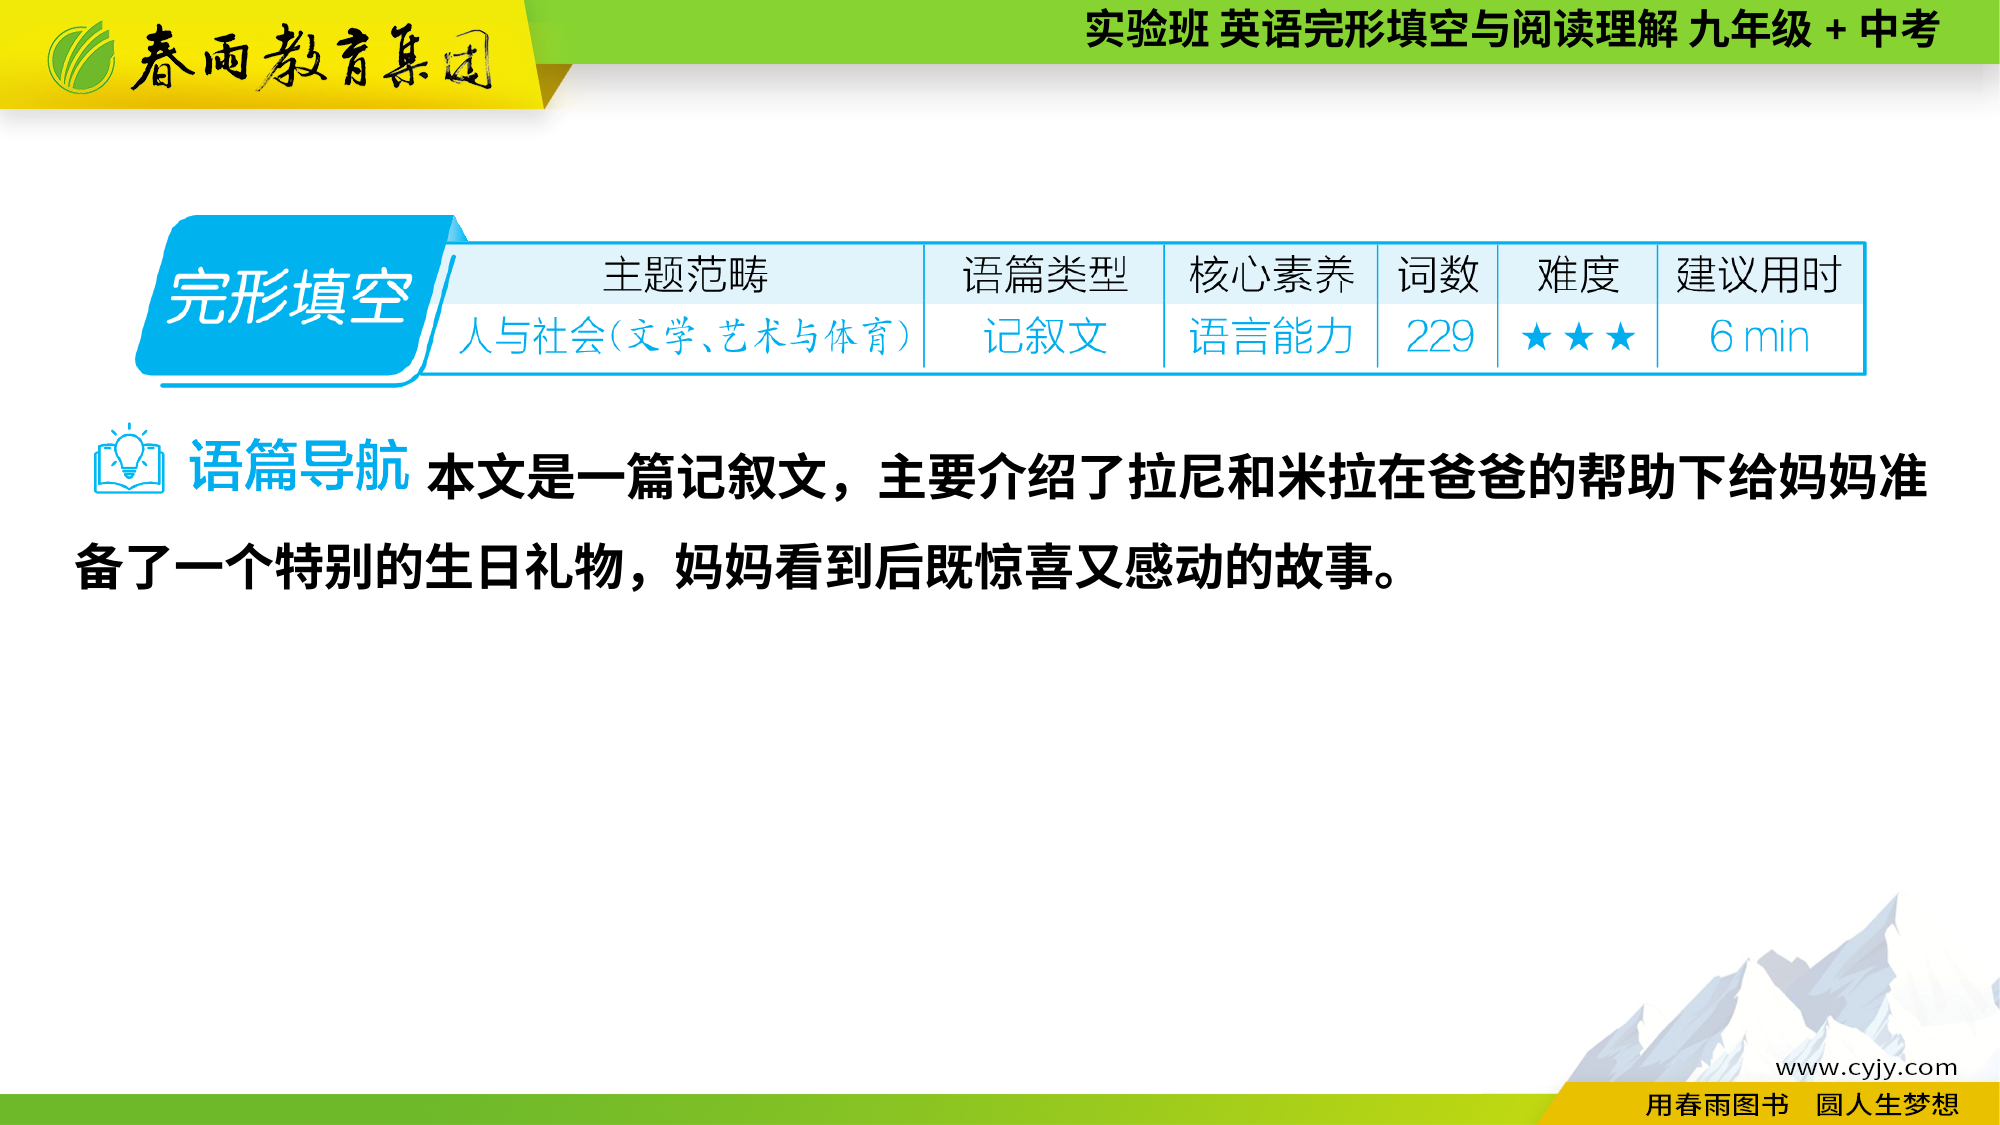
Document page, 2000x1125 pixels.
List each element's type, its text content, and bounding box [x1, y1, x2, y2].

list 本文是一篇记叙文，主要介绍了拉尼和米拉在爸爸的帮助下给妈妈准备了一个特别的生日礼物，妈妈看到后既惊喜又感动的故事。 [59, 407, 1944, 593]
picture [0, 0, 2000, 1125]
